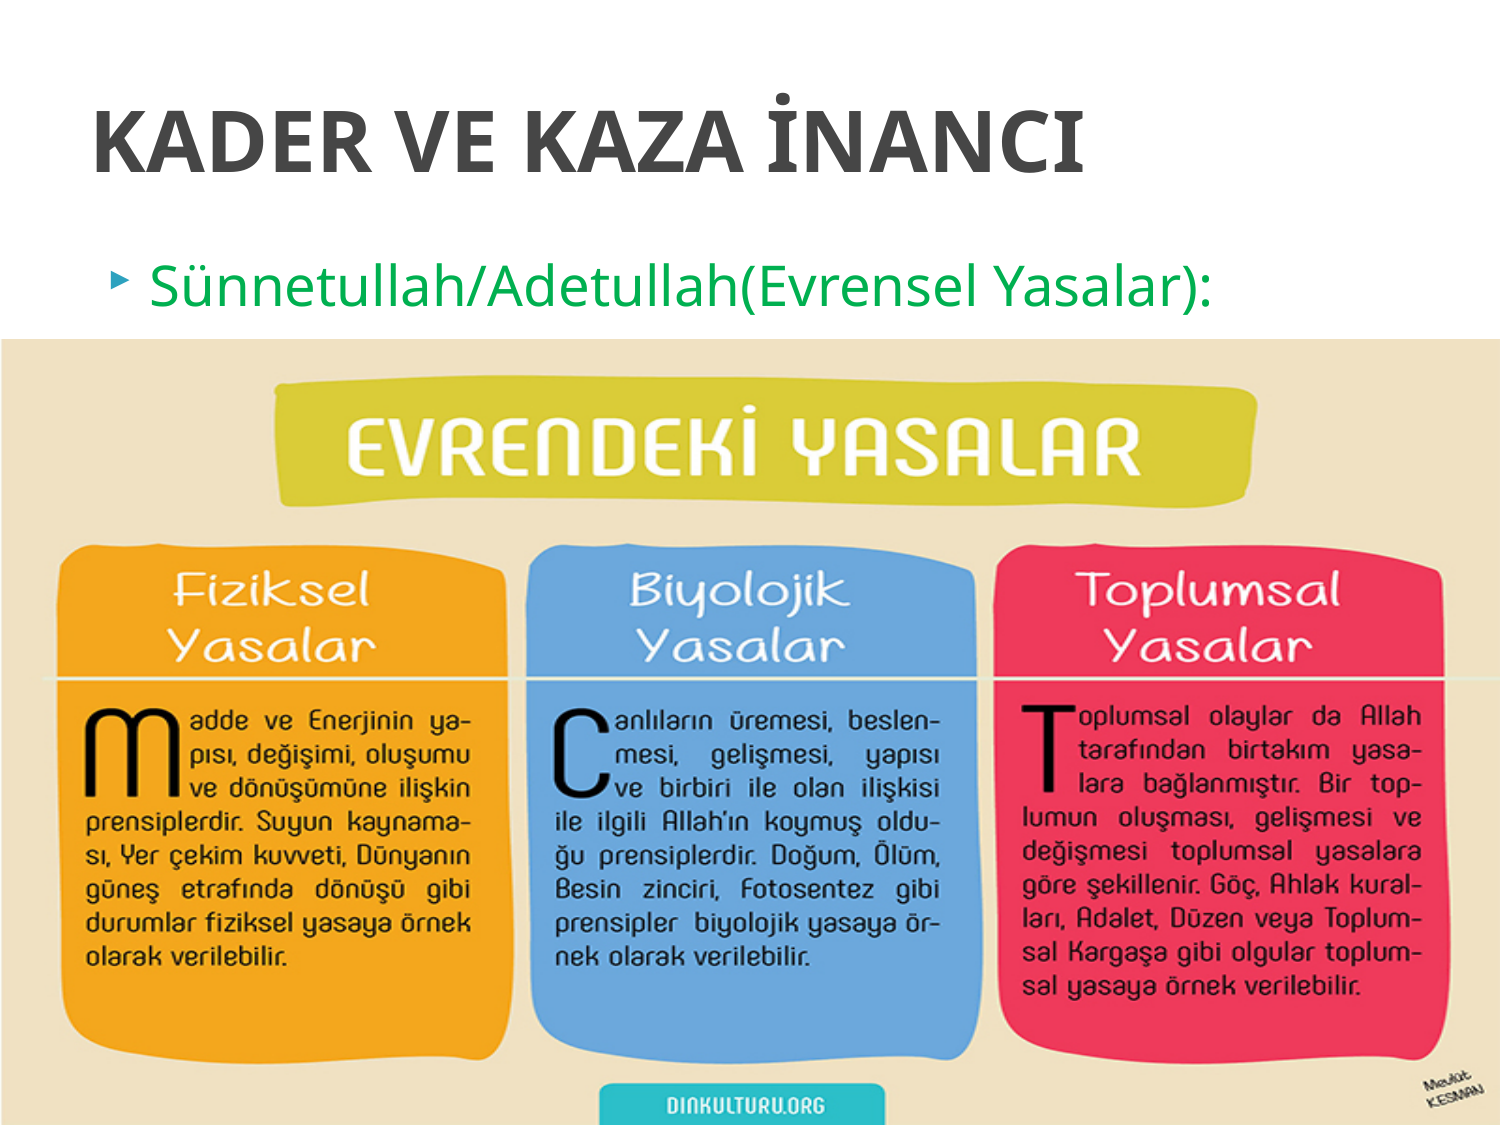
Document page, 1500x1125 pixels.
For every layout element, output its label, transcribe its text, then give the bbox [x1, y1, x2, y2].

list Sünnetullah/Adetullah(Evrensel Yasalar): [75, 243, 1425, 339]
title KADER VE KAZA İNANCI [75, 45, 1425, 233]
picture [0, 339, 1500, 1125]
